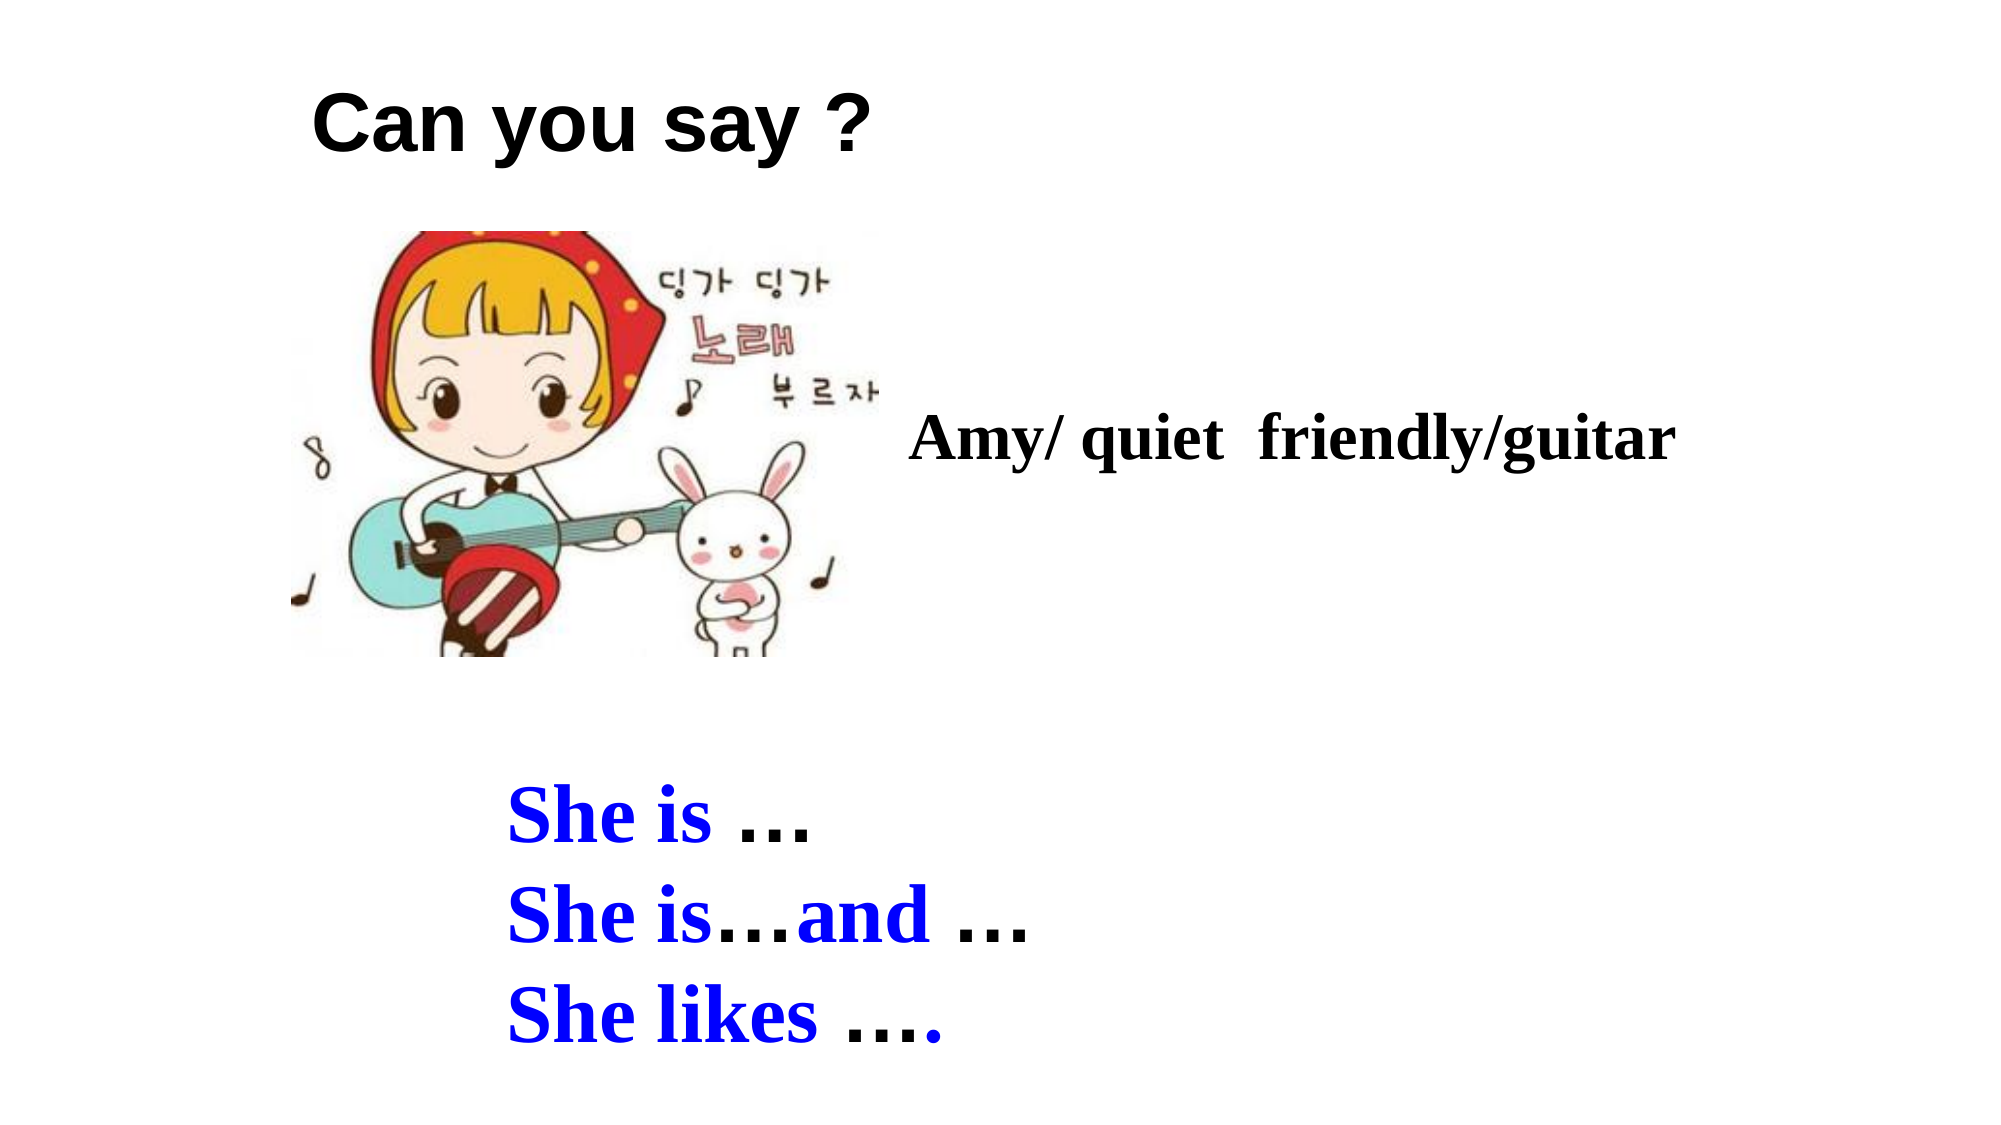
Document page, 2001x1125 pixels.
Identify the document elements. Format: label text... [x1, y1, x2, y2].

text_box She is … She is…and … She likes …. [492, 751, 1615, 1067]
picture [291, 231, 879, 657]
text_box Amy/ quiet friendly/guitar [893, 385, 1693, 480]
text_box Can you say ? [296, 60, 1048, 176]
